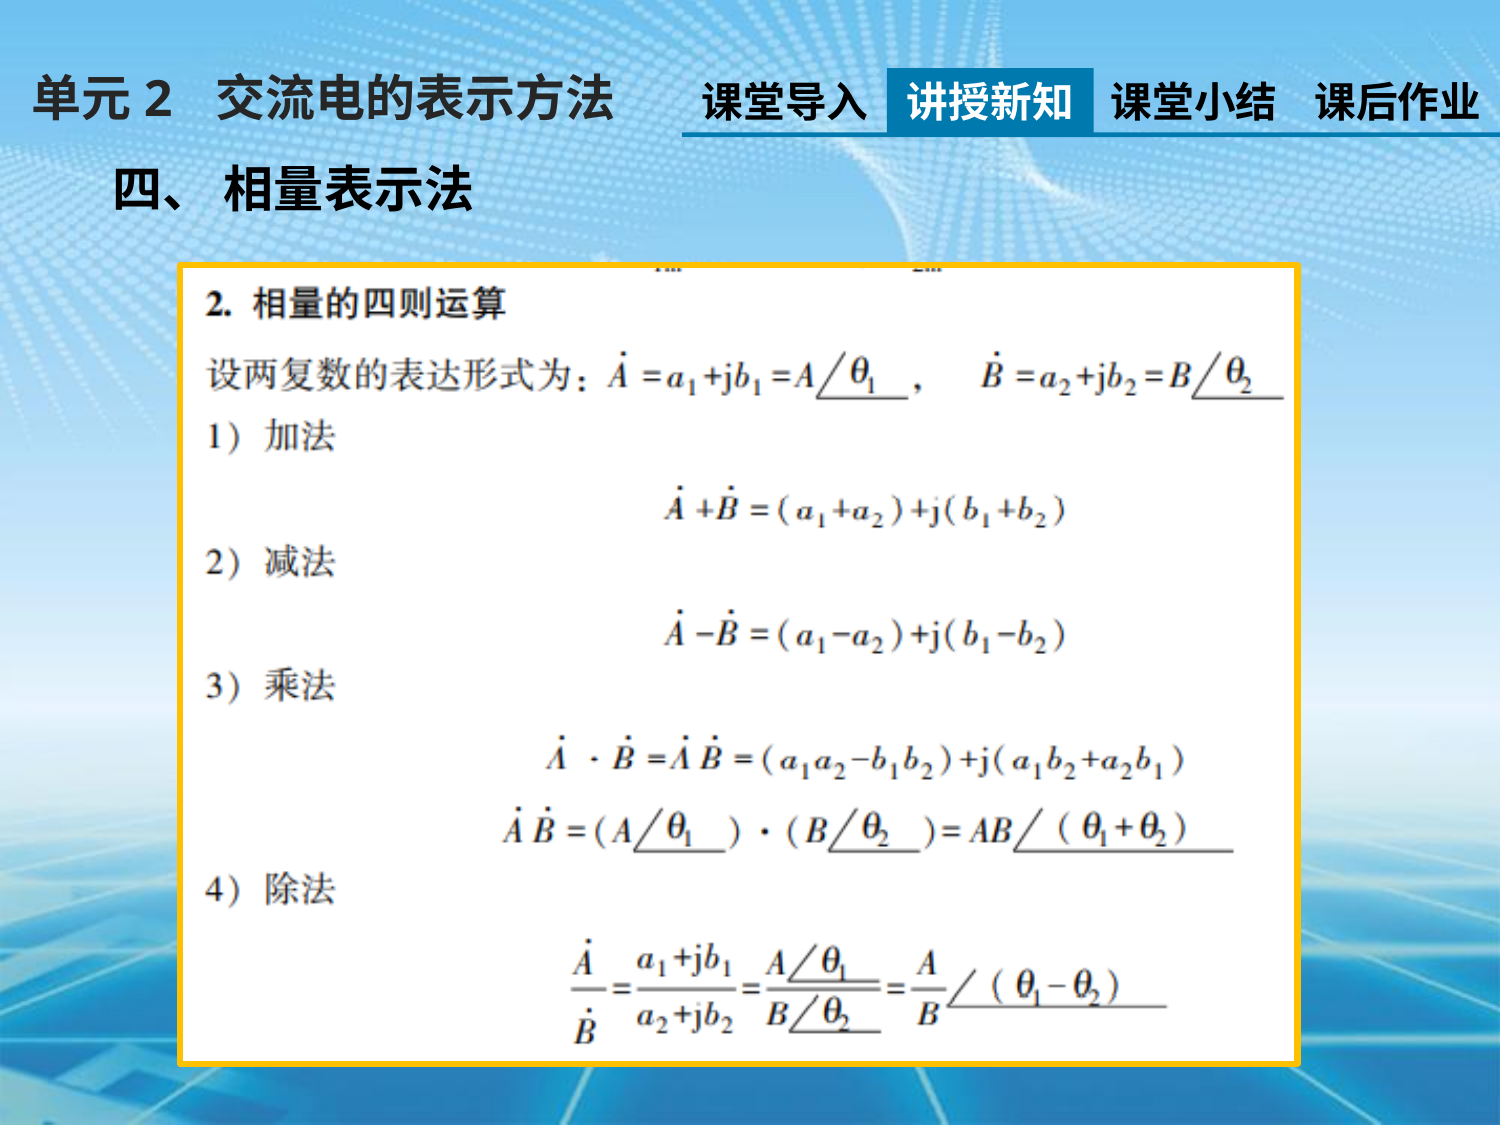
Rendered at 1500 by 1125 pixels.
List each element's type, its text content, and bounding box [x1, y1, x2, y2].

text_box 四、 相量表示法 [19, 173, 568, 287]
picture [0, 0, 1500, 1125]
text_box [16, 59, 1500, 135]
